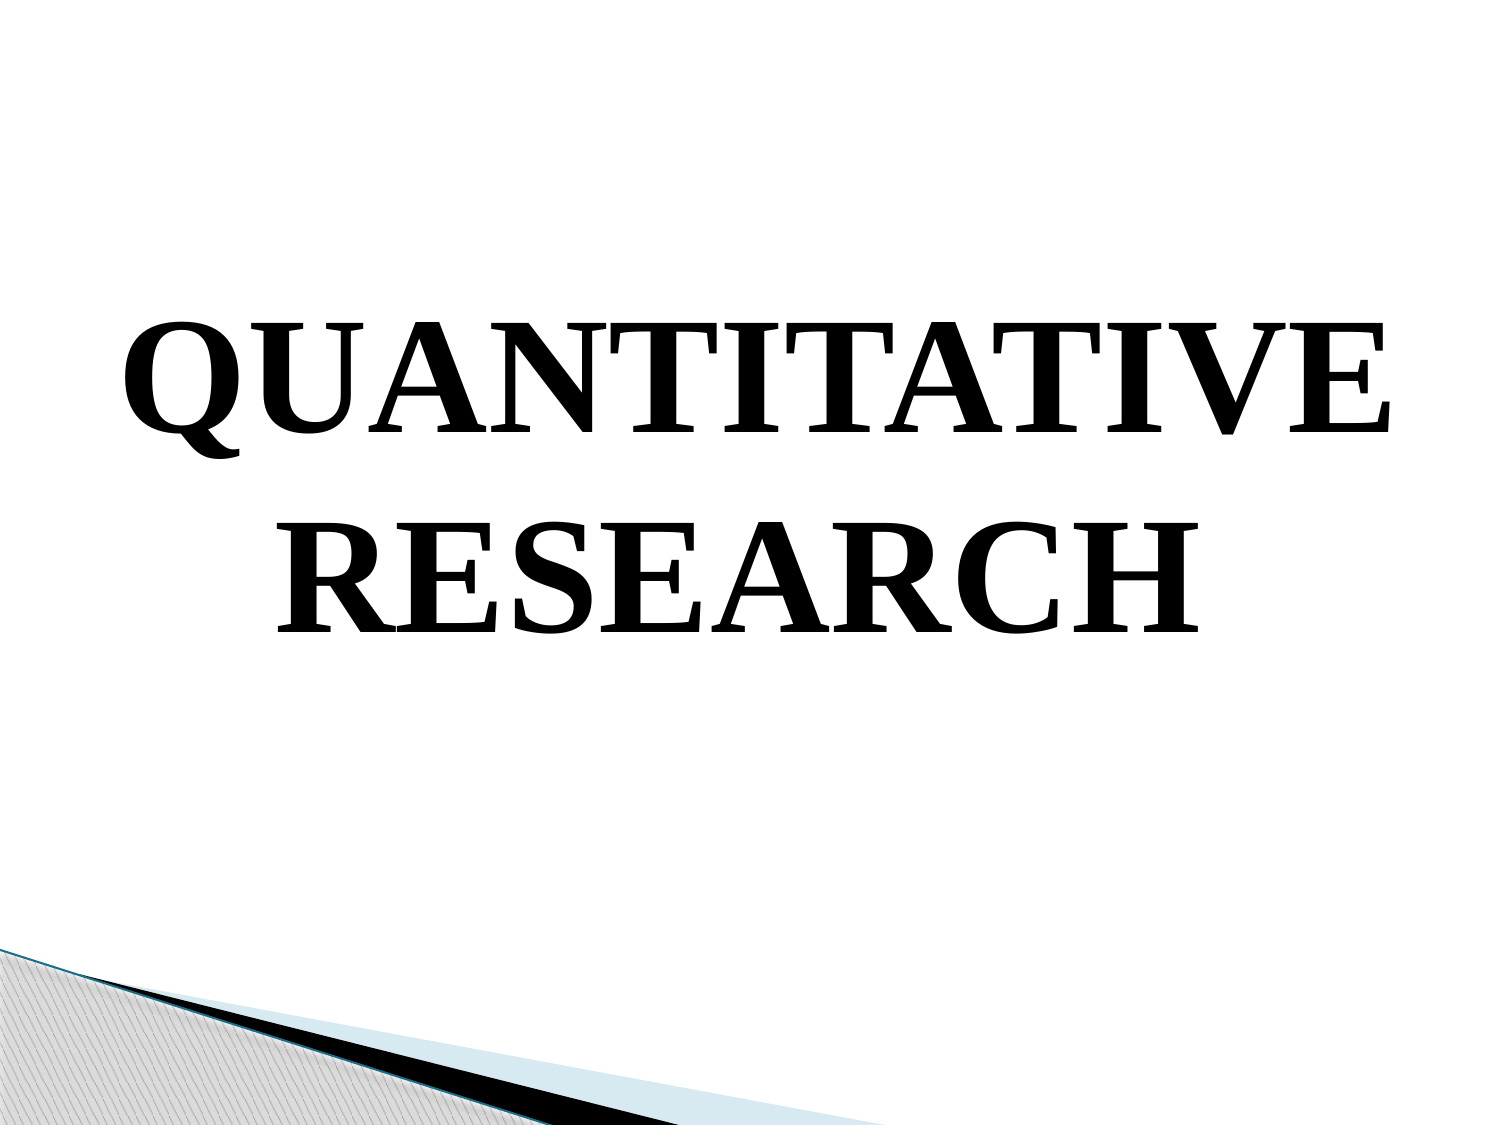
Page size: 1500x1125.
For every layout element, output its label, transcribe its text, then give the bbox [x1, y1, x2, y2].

list QUANTITATIVE RESEARCH [75, 50, 1425, 793]
